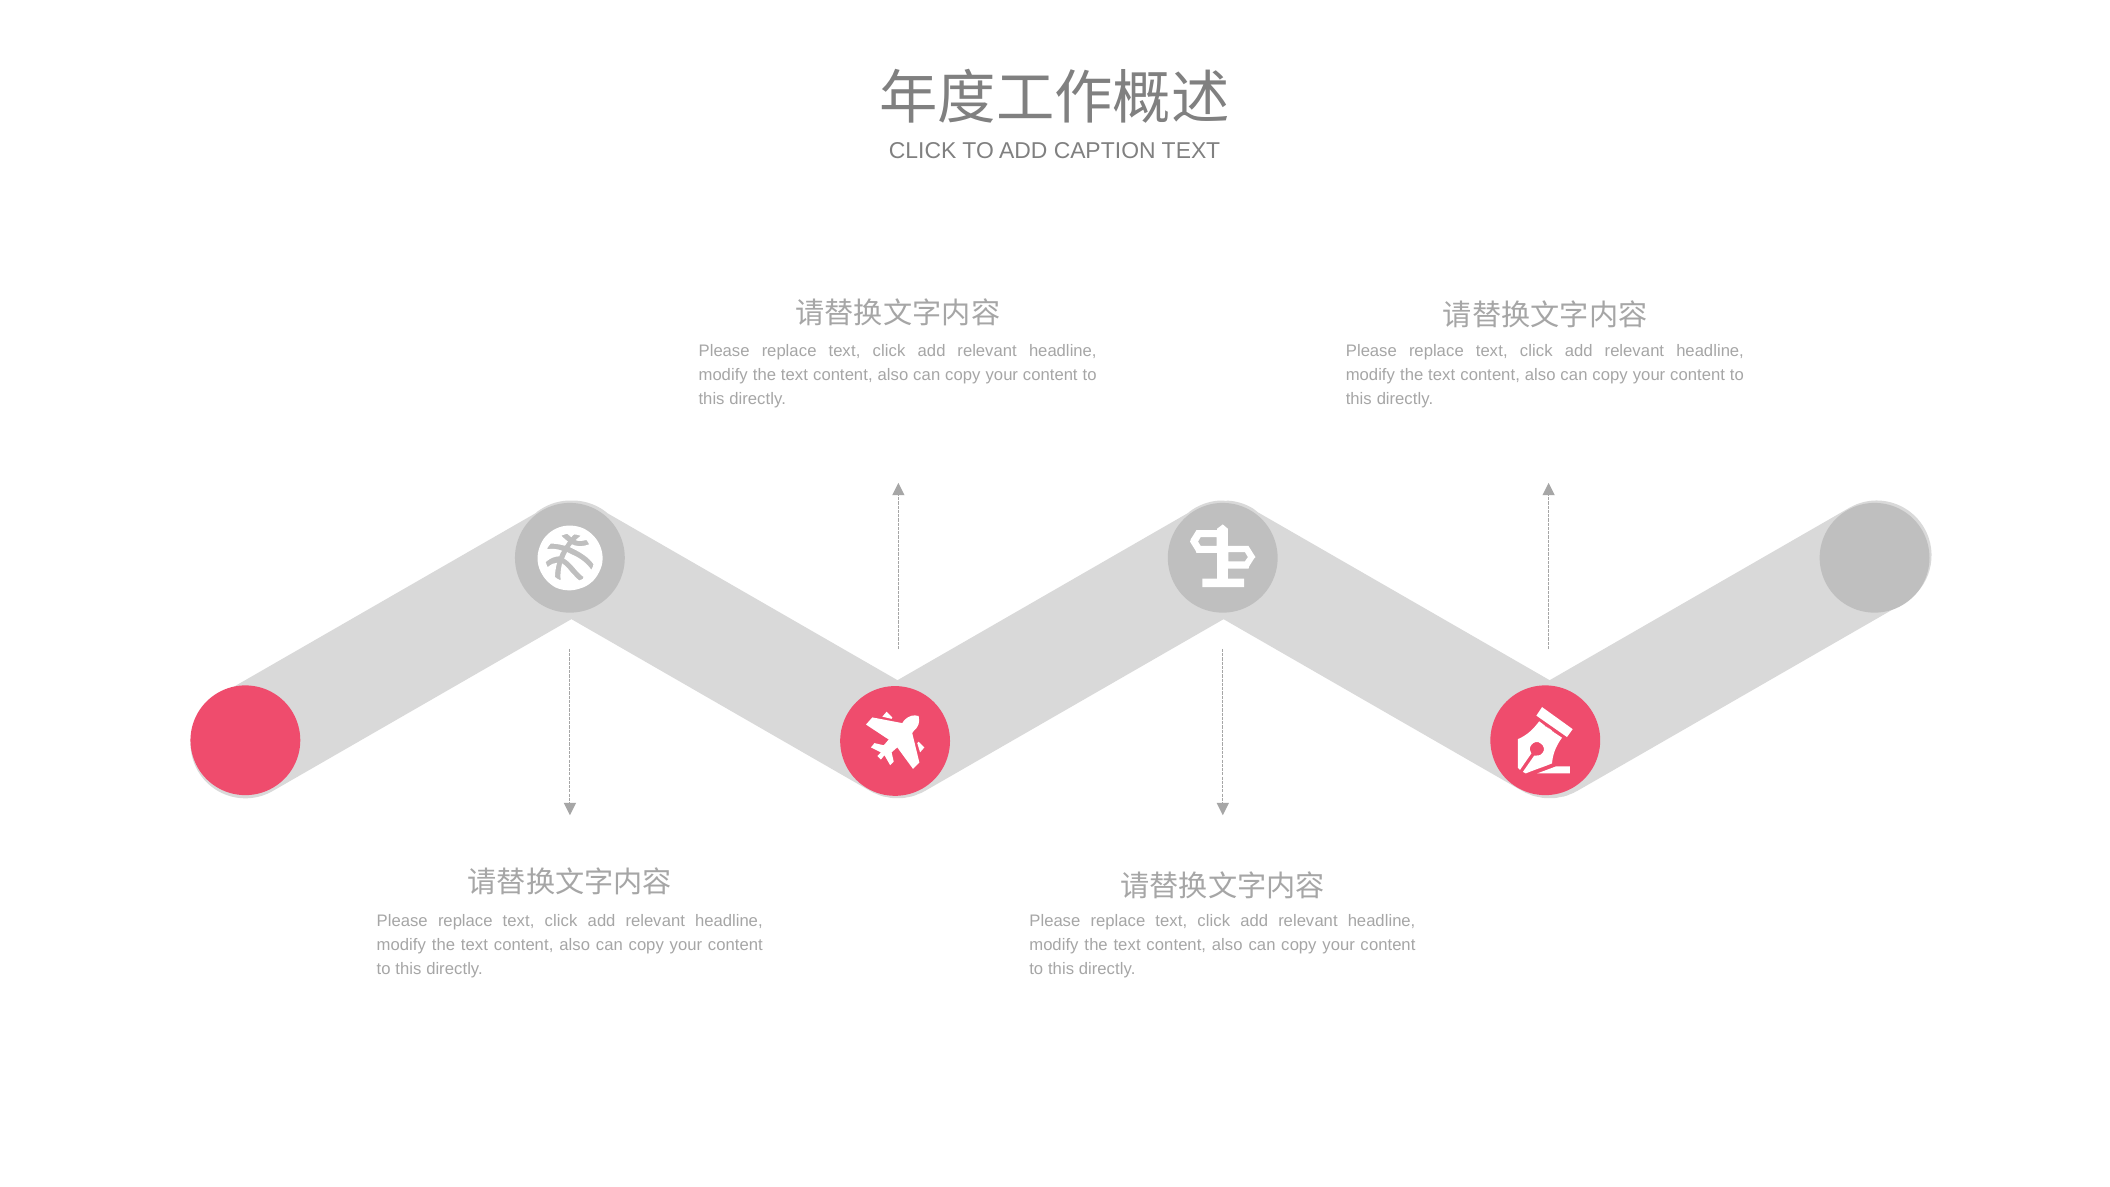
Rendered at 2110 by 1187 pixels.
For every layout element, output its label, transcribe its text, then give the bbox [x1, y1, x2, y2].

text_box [190, 268, 1930, 1030]
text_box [361, 849, 779, 985]
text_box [683, 280, 1113, 415]
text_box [1331, 282, 1760, 415]
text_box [1014, 853, 1431, 985]
text_box CLICK TO ADD CAPTION TEXT [865, 135, 1245, 163]
text_box 年度工作概述 [865, 60, 1245, 131]
